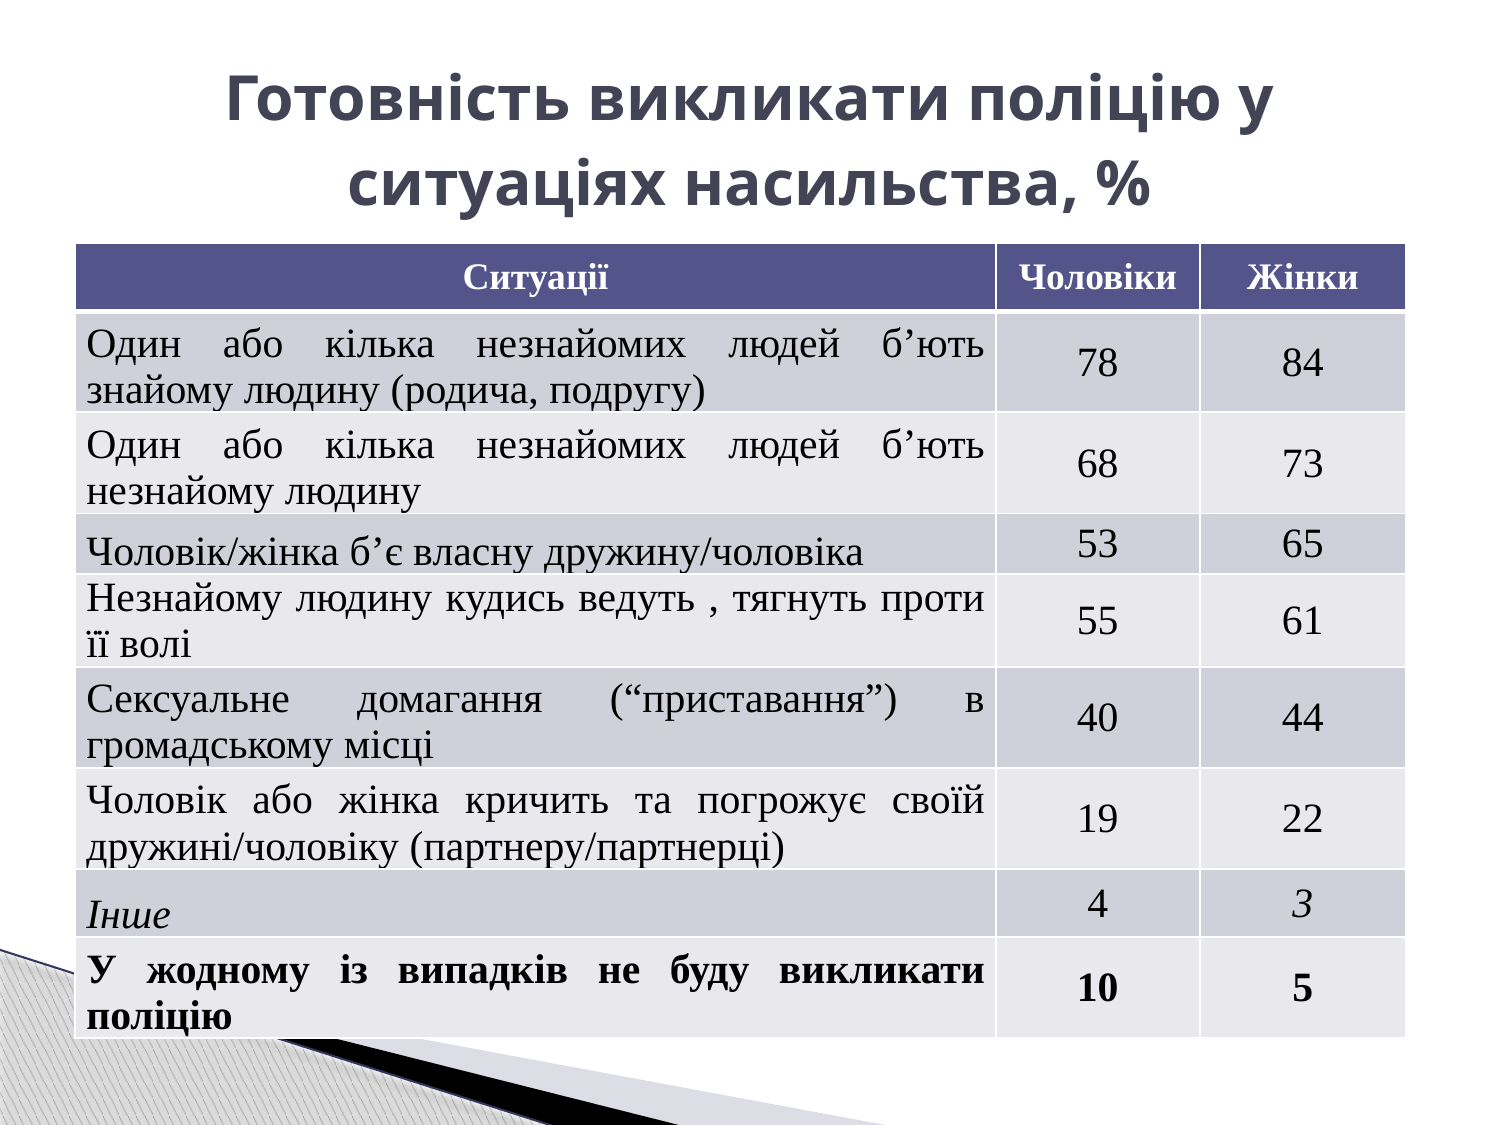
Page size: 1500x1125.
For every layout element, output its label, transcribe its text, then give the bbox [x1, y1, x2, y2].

table_cell 73 [1201, 413, 1405, 513]
table_cell 5 [1201, 938, 1405, 1037]
table_cell 3 [1201, 870, 1405, 936]
table_cell 78 [997, 314, 1199, 411]
table_cell Один або кілька незнайомих людей б’ють знайому людину (родича, подругу) [76, 314, 995, 411]
table_header Ситуації [76, 244, 995, 309]
table_cell Інше [76, 870, 995, 936]
table_cell 4 [997, 870, 1199, 936]
table_cell Один або кілька незнайомих людей б’ють незнайому людину [76, 413, 995, 513]
table_cell 68 [997, 413, 1199, 513]
table_cell 53 [997, 514, 1199, 573]
table_header Чоловіки [997, 244, 1199, 309]
table_cell У жодному із випадків не буду викликати поліцію [76, 938, 995, 1037]
table_cell 44 [1201, 668, 1405, 767]
table_cell 55 [997, 575, 1199, 666]
table_cell 10 [997, 938, 1199, 1037]
table_cell Чоловік/жінка б’є власну дружину/чоловіка [76, 514, 995, 573]
table_header Жінки [1201, 244, 1405, 309]
title Готовність викликати поліцію у ситуаціях насильства, % [75, 45, 1425, 233]
table_cell Чоловік або жінка кричить та погрожує своїй дружині/чоловіку (партнеру/партнерці) [76, 769, 995, 868]
table_cell 84 [1201, 314, 1405, 411]
table_cell 65 [1201, 514, 1405, 573]
table_cell 19 [997, 769, 1199, 868]
table_cell 61 [1201, 575, 1405, 666]
table_cell 40 [997, 668, 1199, 767]
table_cell 22 [1201, 769, 1405, 868]
table_cell Сексуальне домагання (“приставання”) в громадському місці [76, 668, 995, 767]
table_cell Незнайому людину кудись ведуть , тягнуть проти її волі [76, 575, 995, 666]
